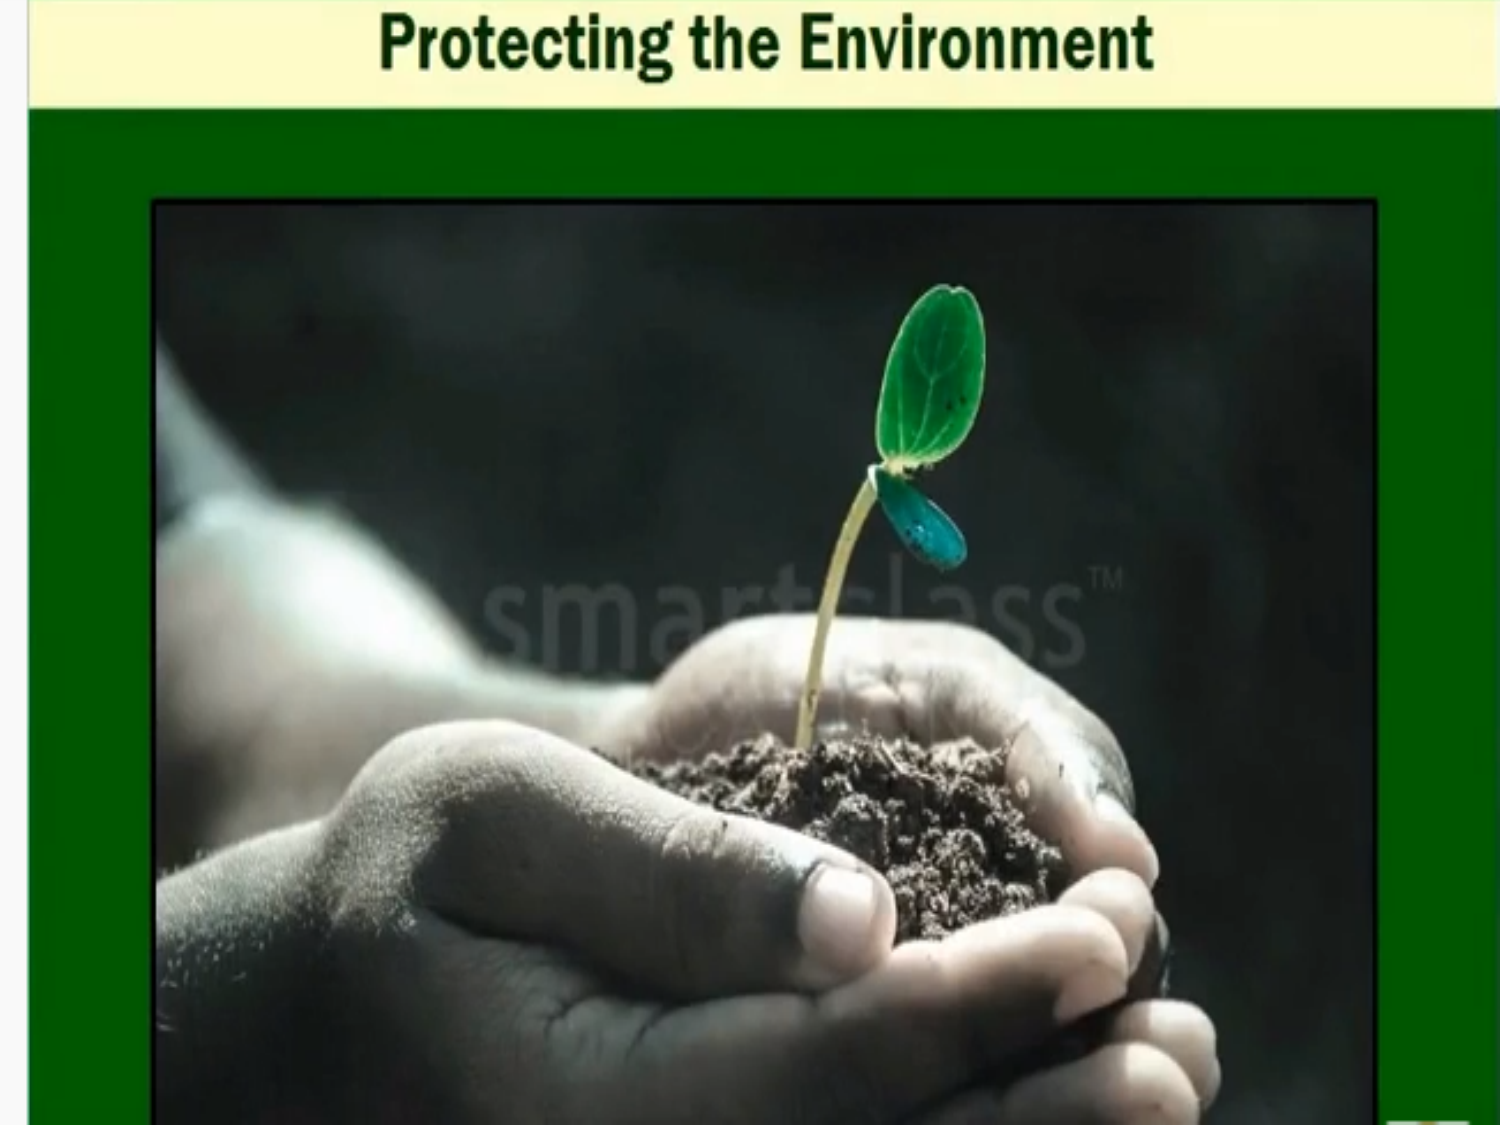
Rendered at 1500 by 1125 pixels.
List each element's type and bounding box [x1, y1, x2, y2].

list [0, 0, 1500, 1125]
